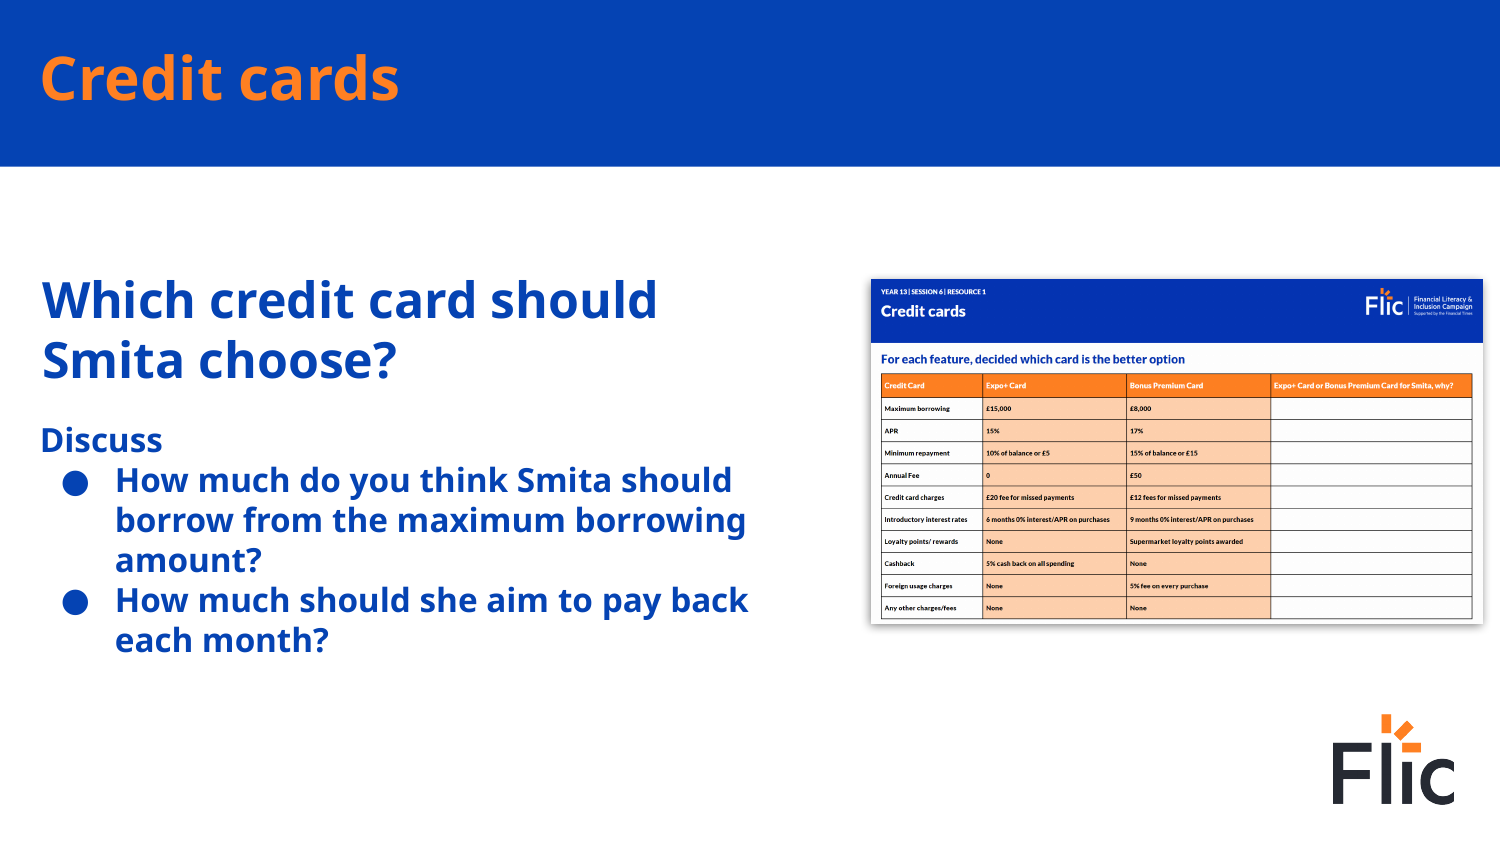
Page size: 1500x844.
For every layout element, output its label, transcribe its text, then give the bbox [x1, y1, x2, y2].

text_box Credit cards [24, 24, 1142, 128]
text_box Discuss How much do you think Smita should borrow from the maximum borrowing amount? How much should she aim to pay back each month? [24, 404, 805, 674]
picture [871, 279, 1484, 625]
text_box Which credit card should Smita choose? [27, 193, 856, 464]
picture [1333, 714, 1454, 805]
